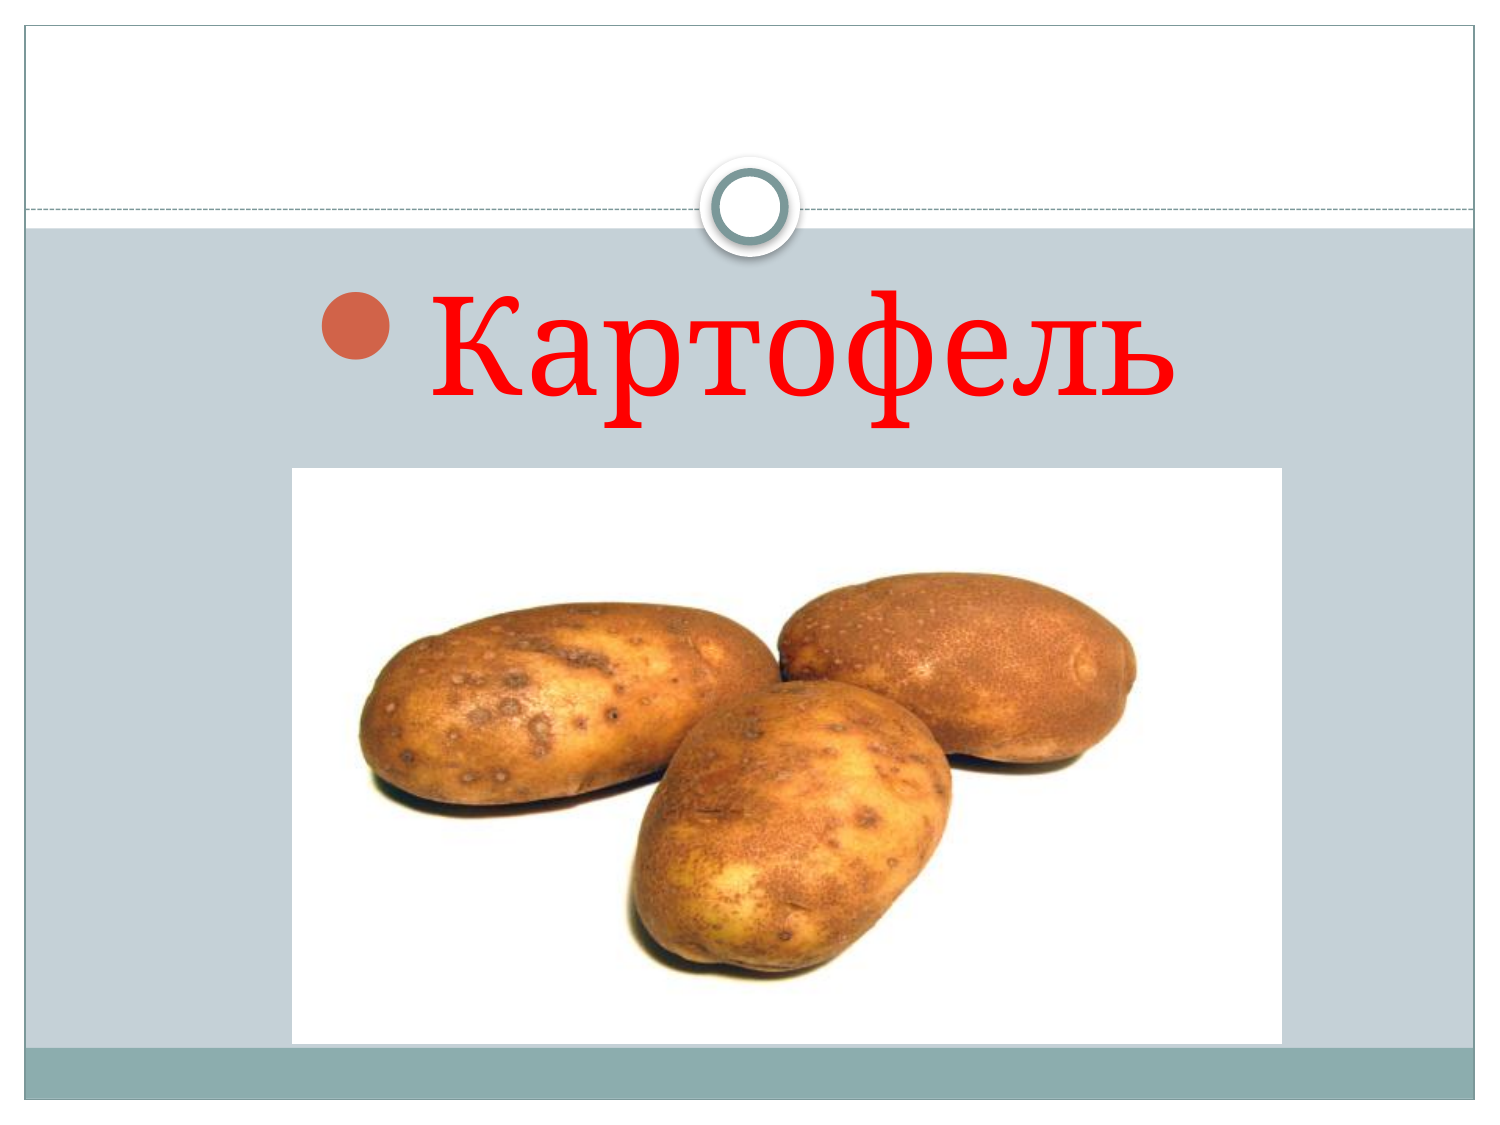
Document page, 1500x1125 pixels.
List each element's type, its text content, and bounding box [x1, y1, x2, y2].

picture [292, 468, 1282, 1045]
list Картофель [49, 250, 1445, 1001]
